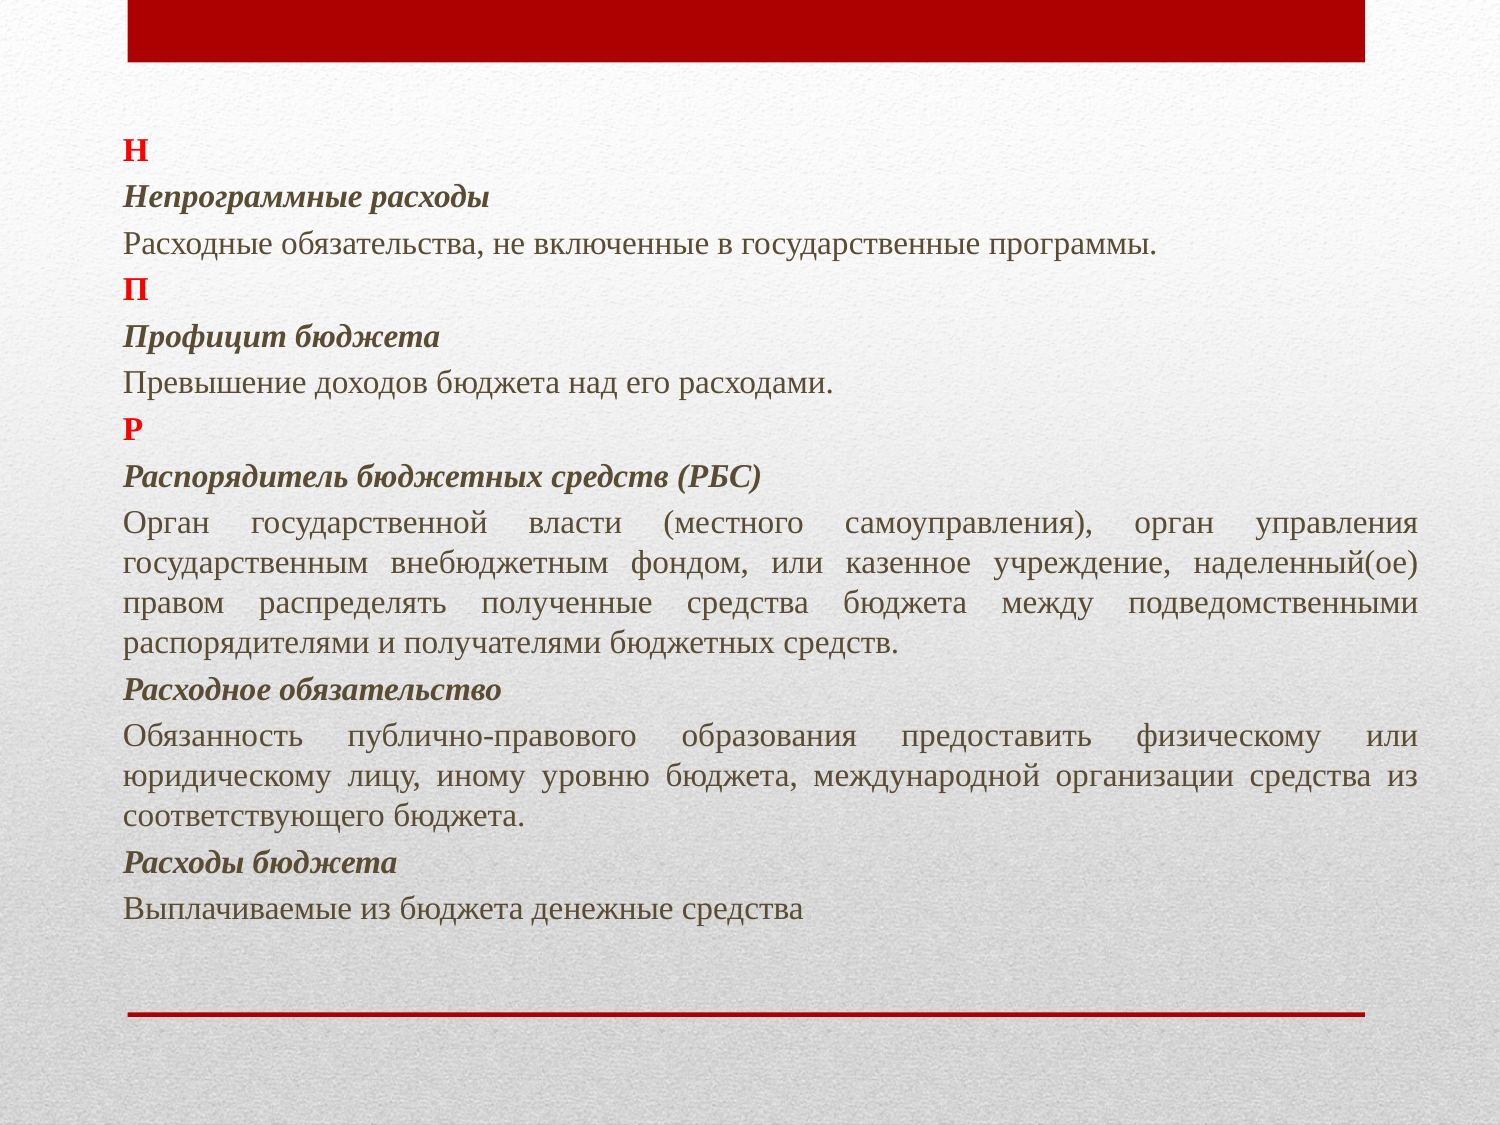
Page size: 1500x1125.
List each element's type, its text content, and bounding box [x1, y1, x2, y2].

list Н Непрограммные расходы Расходные обязательства, не включенные в государственные программы. П Профицит бюджета Превышение доходов бюджета над его расходами. Р Распорядитель бюджетных средств (РБС) Орган государственной власти (местного самоуправления), орган управления государственным внебюджетным фондом, или казенное учреждение, наделенный(ое) правом распределять полученные средства бюджета между подведомственными распорядителями и получателями бюджетных средств. Расходное обязательство Обязанность публично-правового образования предоставить физическому или юридическому лицу, иному уровню бюджета, международной организации средства из соответствующего бюджета. Расходы бюджета Выплачиваемые из бюджета денежные средства [100, 66, 1436, 988]
